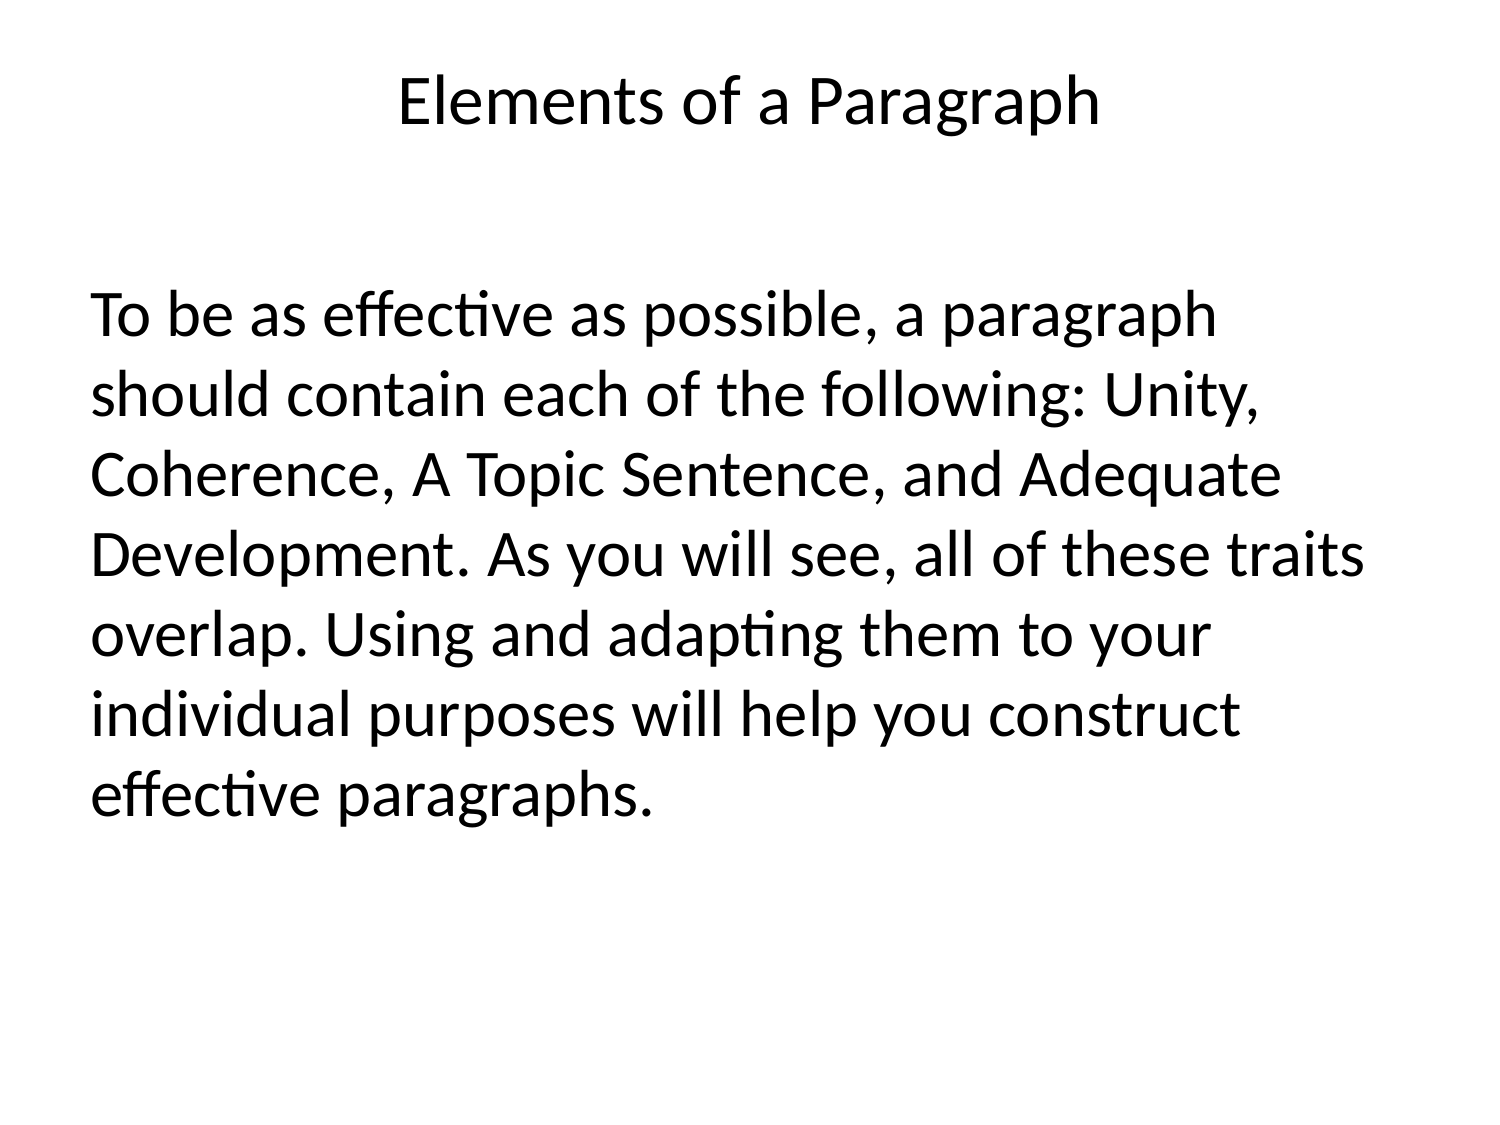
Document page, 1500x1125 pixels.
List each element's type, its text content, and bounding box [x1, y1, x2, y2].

title Elements of a Paragraph [75, 45, 1425, 233]
list To be as effective as possible, a paragraph should contain each of the following: Unity, Coherence, A Topic Sentence, and Adequate Development. As you will see, all of these traits overlap. Using and adapting them to your individual purposes will help you construct effective paragraphs. [75, 262, 1425, 1005]
